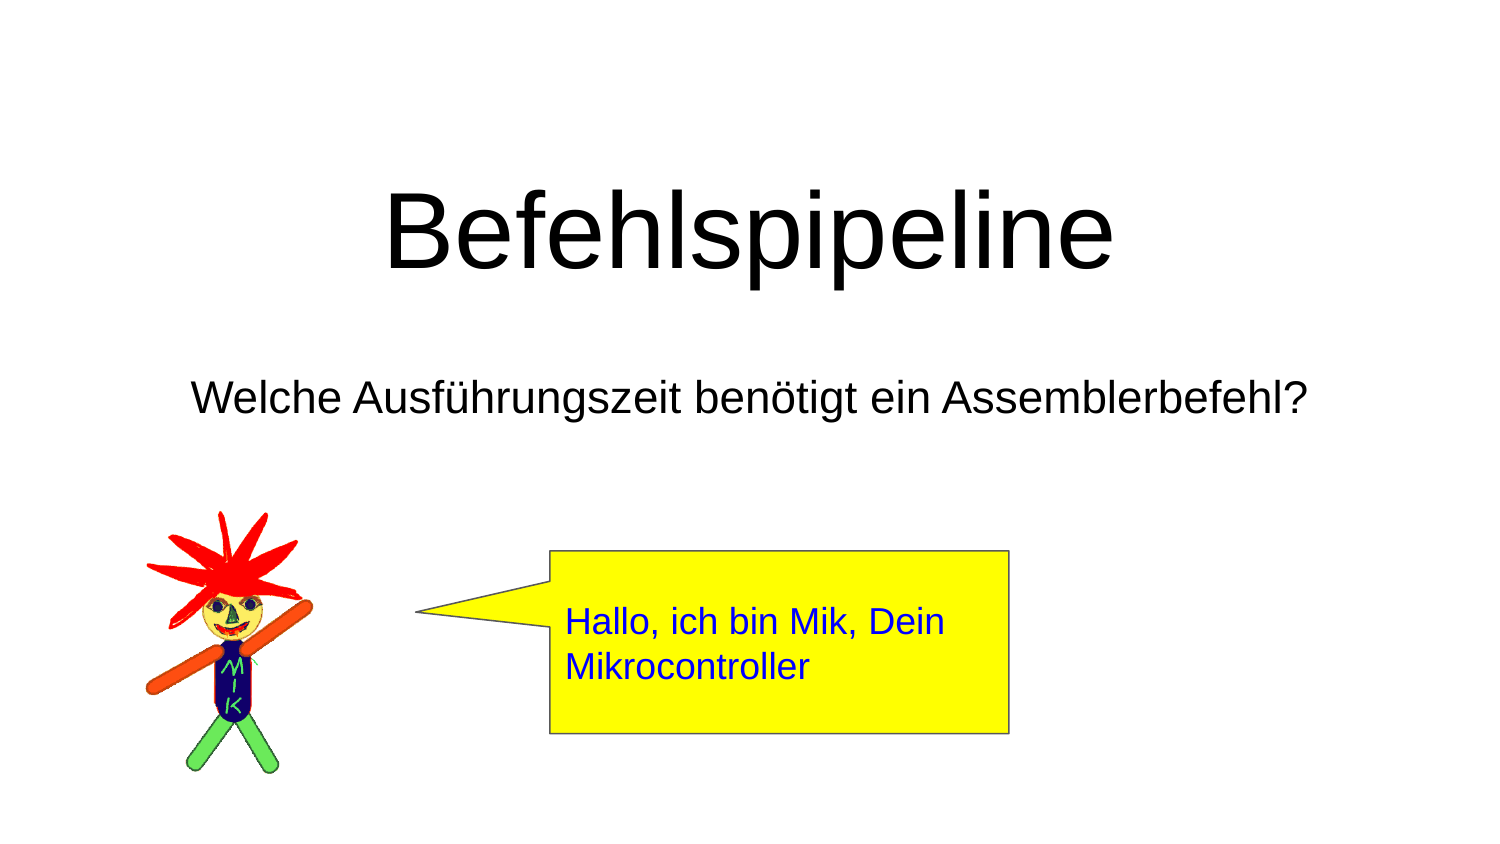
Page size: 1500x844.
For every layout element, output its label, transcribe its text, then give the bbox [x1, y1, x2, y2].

picture [128, 504, 324, 780]
title Befehlspipeline [51, 122, 1449, 305]
text_box Welche Ausführungszeit benötigt ein Assemblerbefehl? [149, 352, 1350, 493]
text_box Hallo, ich bin Mik, Dein Mikrocontroller [415, 550, 1009, 734]
